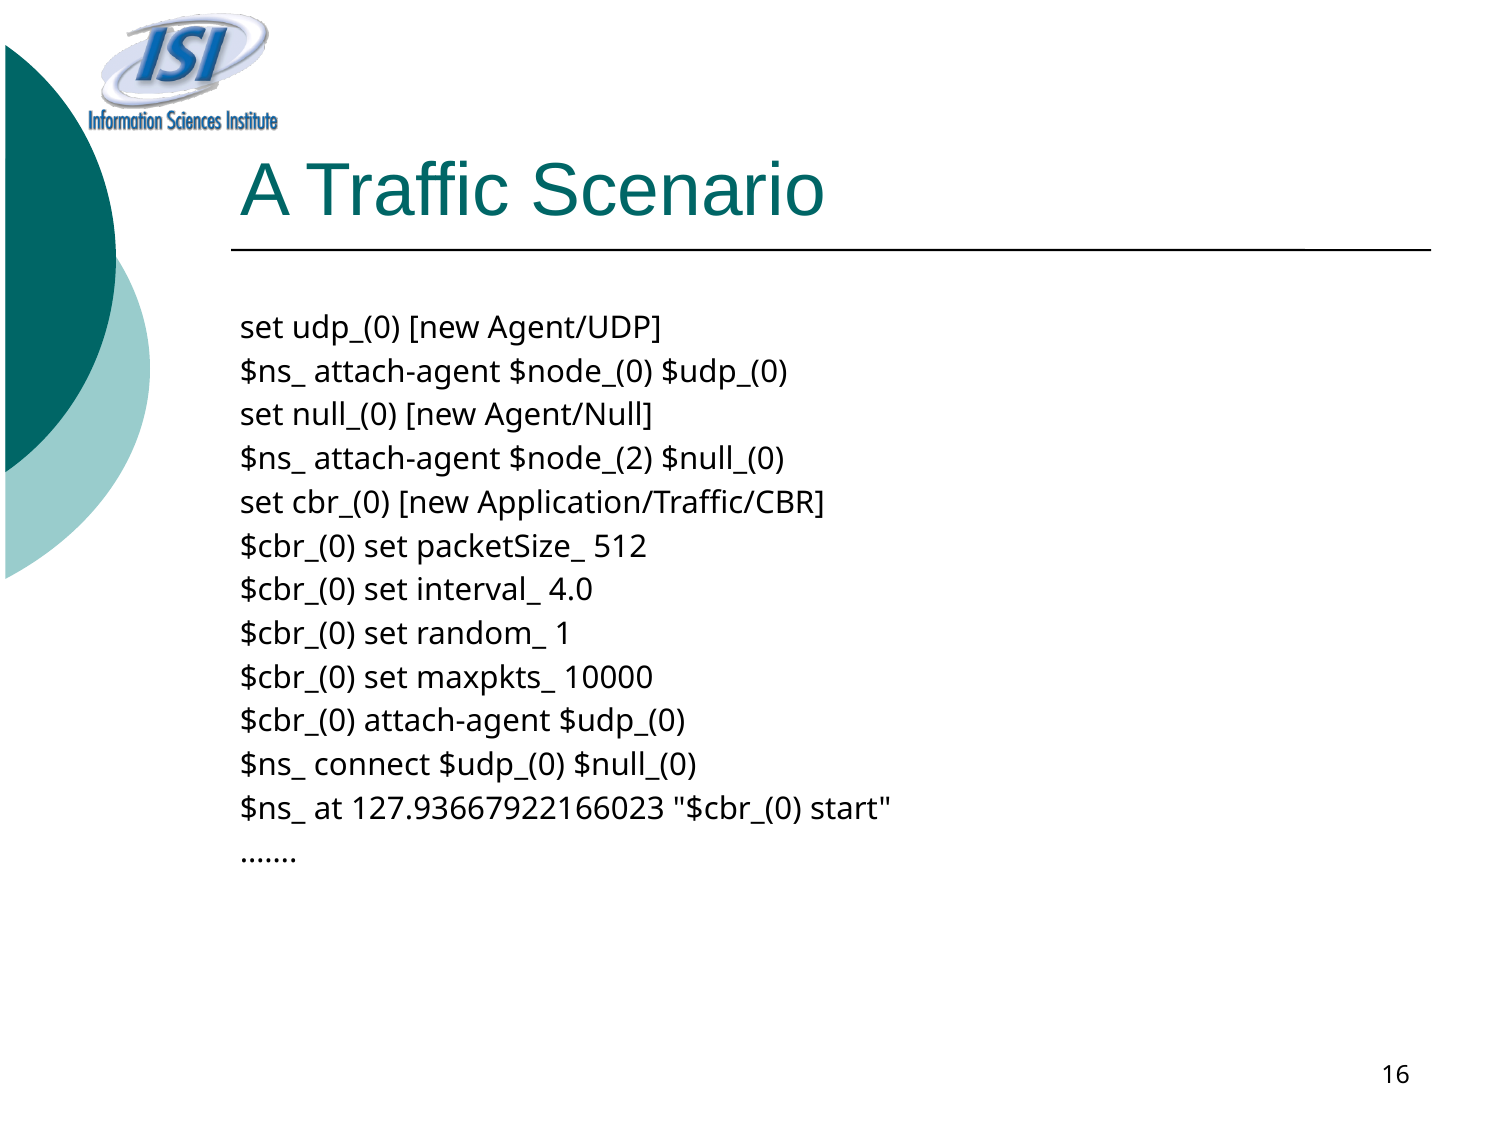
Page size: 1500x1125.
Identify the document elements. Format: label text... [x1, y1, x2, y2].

title A Traffic Scenario [224, 49, 1425, 238]
slide_number 16 [1074, 1024, 1426, 1101]
picture [50, 0, 314, 135]
list set udp_(0) [new Agent/UDP] $ns_ attach-agent $node_(0) $udp_(0) set null_(0) [new Agent/Null] $ns_ attach-agent $node_(2) $null_(0) set cbr_(0) [new Application/Traffic/CBR] $cbr_(0) set packetSize_ 512 $cbr_(0) set interval_ 4.0 $cbr_(0) set random_ 1 $cbr_(0) set maxpkts_ 10000 $cbr_(0) attach-agent $udp_(0) $ns_ connect $udp_(0) $null_(0) $ns_ at 127.93667922166023 "$cbr_(0) start" ……. [224, 299, 1425, 975]
